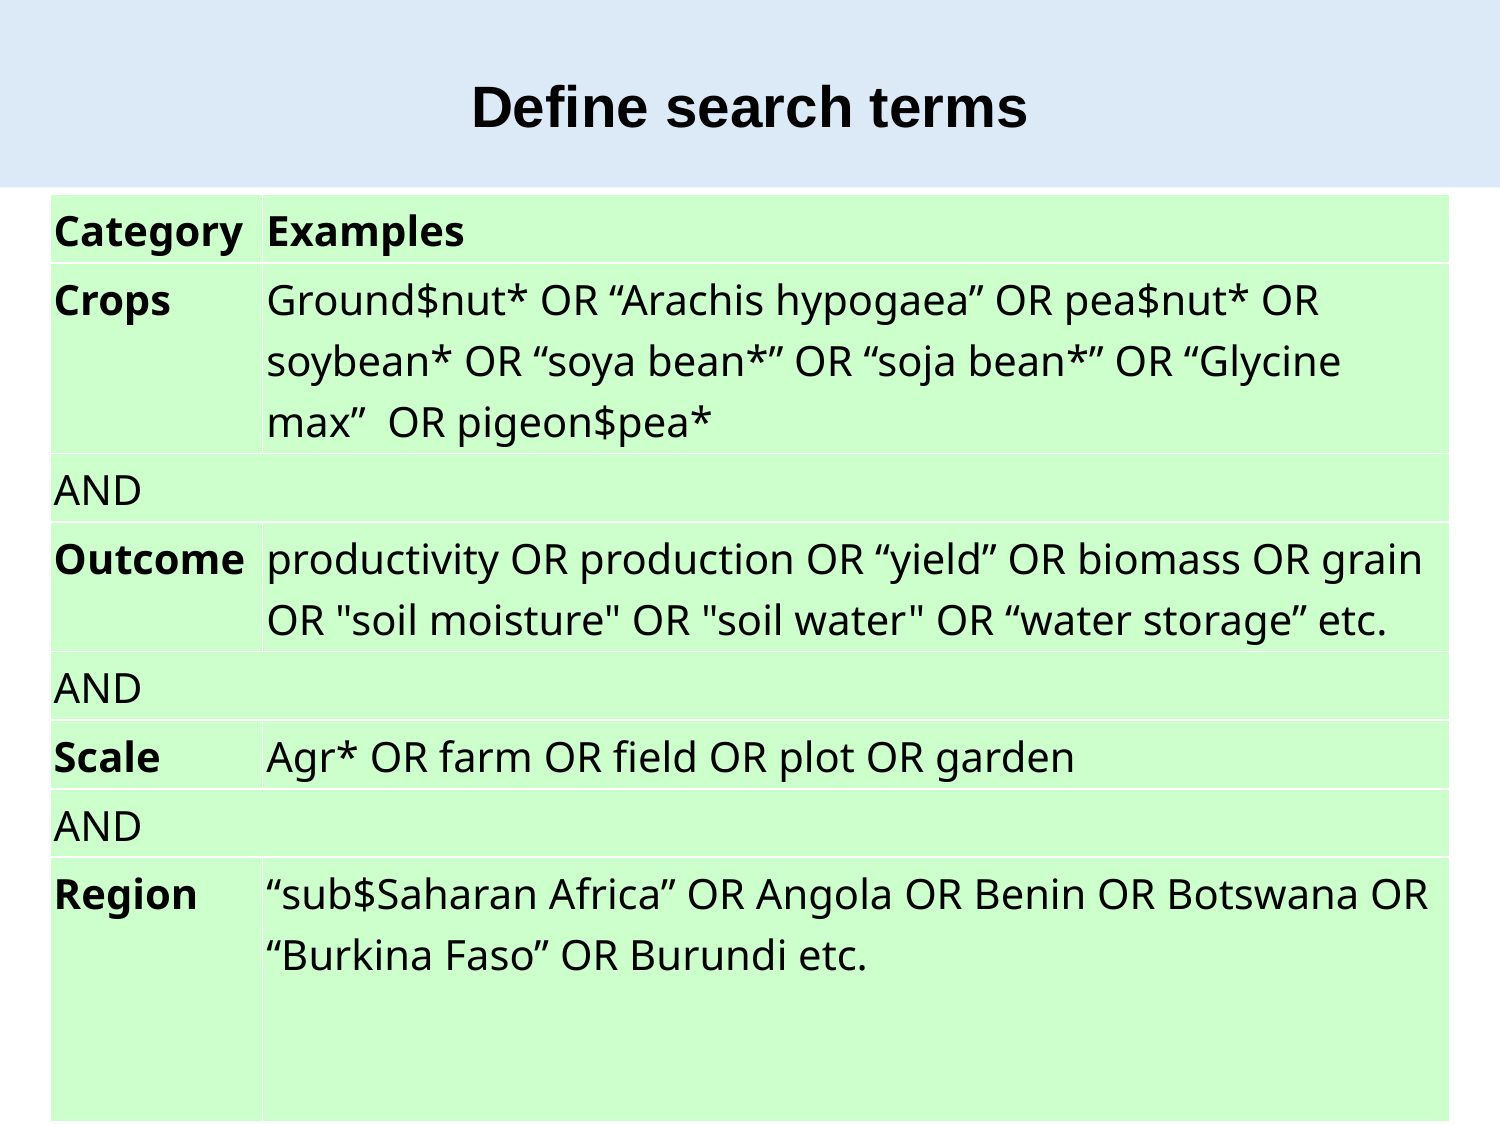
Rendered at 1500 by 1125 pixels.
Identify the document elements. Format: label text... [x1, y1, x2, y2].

table_cell Agr* OR farm OR field OR plot OR garden [263, 721, 1449, 788]
table_cell Crops [51, 264, 262, 453]
table_cell Outcome [51, 523, 262, 651]
table_cell Ground$nut* OR “Arachis hypogaea” OR pea$nut* OR soybean* OR “soya bean*” OR “soja bean*” OR “Glycine max” OR pigeon$pea* [263, 264, 1449, 453]
table_header Category [51, 195, 262, 262]
table_cell AND [51, 652, 1449, 719]
table_cell Region [51, 858, 262, 1121]
table_cell “sub$Saharan Africa” OR Angola OR Benin OR Botswana OR “Burkina Faso” OR Burundi etc. [263, 858, 1449, 1121]
table_cell AND [51, 790, 1449, 856]
table_cell productivity OR production OR “yield” OR biomass OR grain OR "soil moisture" OR "soil water" OR “water storage” etc. [263, 523, 1449, 651]
table_cell AND [51, 454, 1449, 521]
text_box Define search terms [0, 0, 1500, 188]
table_cell Scale [51, 721, 262, 788]
table_header Examples [263, 195, 1449, 262]
